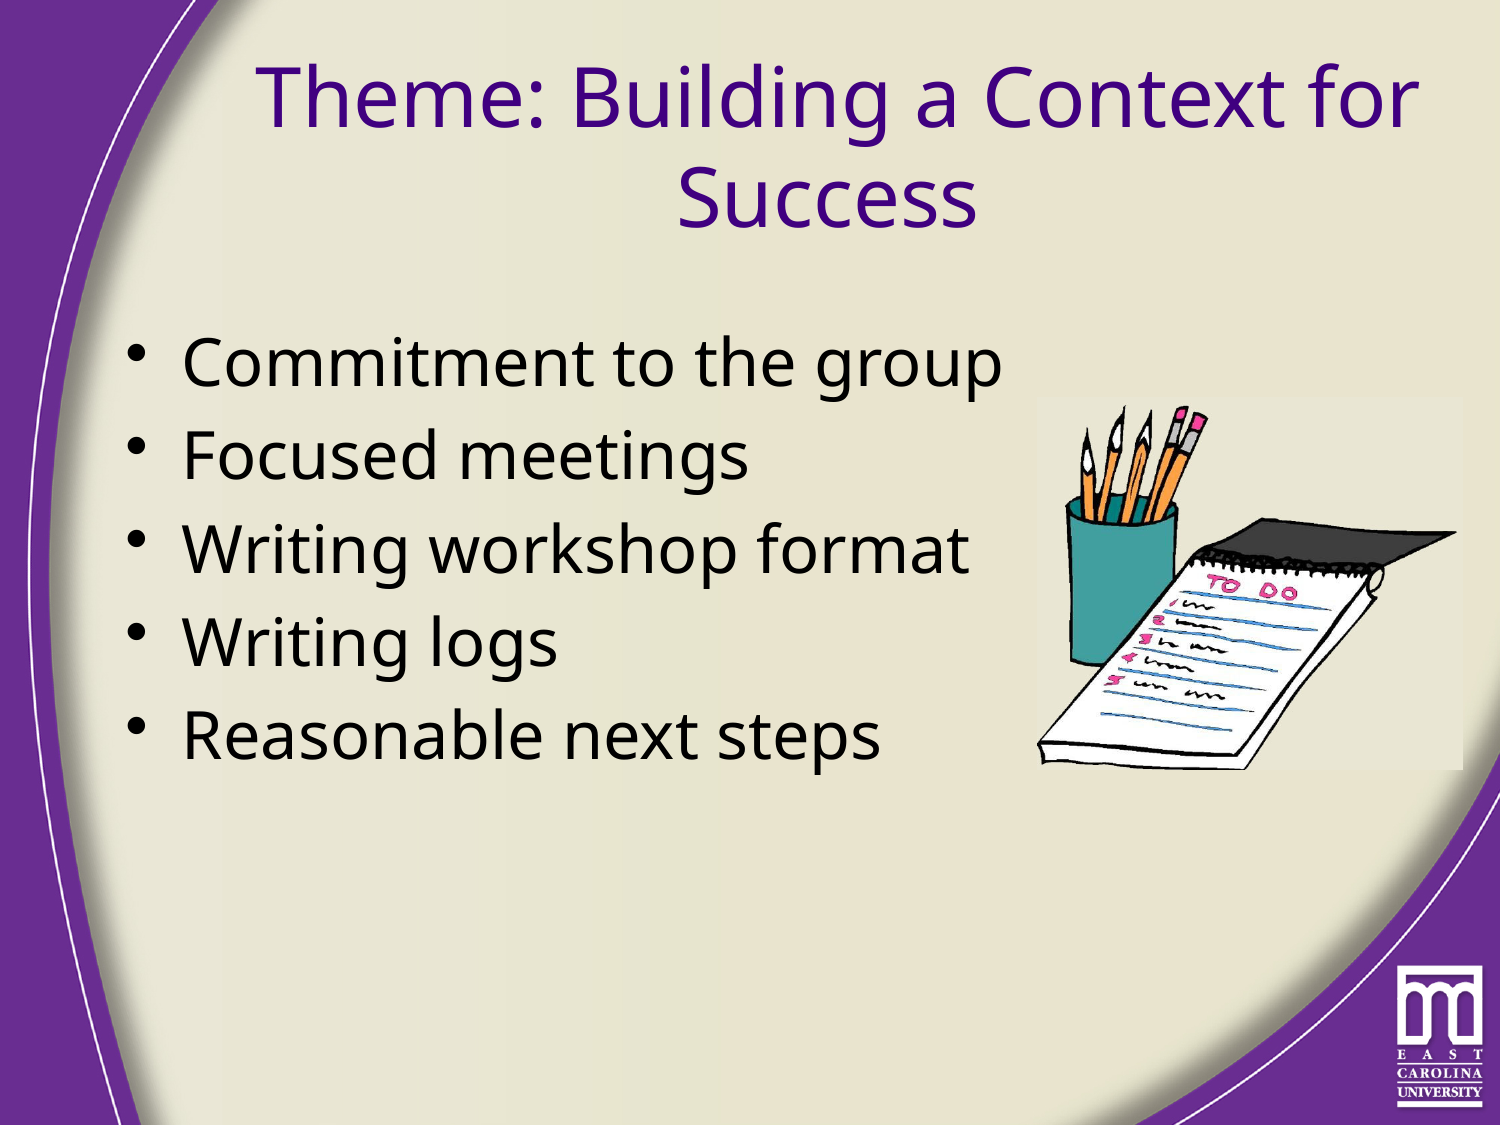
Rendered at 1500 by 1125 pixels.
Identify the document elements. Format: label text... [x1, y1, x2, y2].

list Commitment to the group Focused meetings Writing workshop format Writing logs Reasonable next steps [110, 312, 1074, 1056]
title Theme: Building a Context for Success [138, 49, 1500, 238]
picture [0, 0, 1500, 1125]
